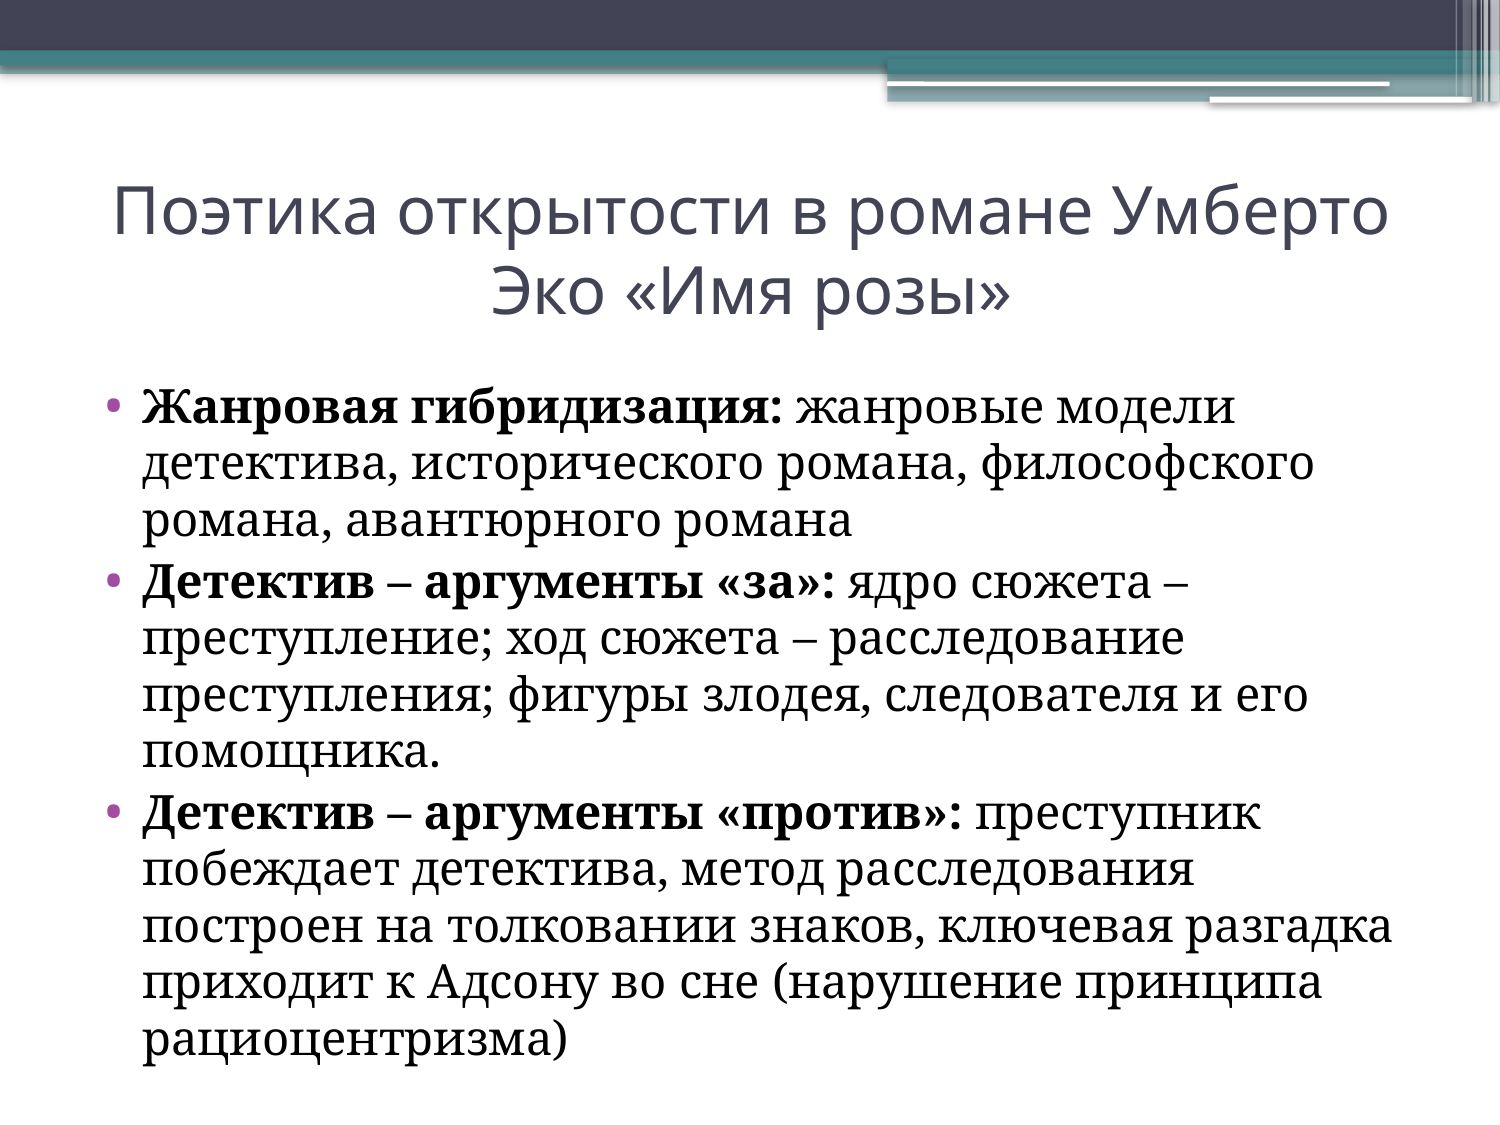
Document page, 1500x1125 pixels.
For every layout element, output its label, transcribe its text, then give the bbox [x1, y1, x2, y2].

list Жанровая гибридизация: жанровые модели детектива, исторического романа, философского романа, авантюрного романа Детектив – аргументы «за»: ядро сюжета – преступление; ход сюжета – расследование преступления; фигуры злодея, следователя и его помощника. Детектив – аргументы «против»: преступник побеждает детектива, метод расследования построен на толковании знаков, ключевая разгадка приходит к Адсону во сне (нарушение принципа рациоцентризма) [75, 368, 1425, 1079]
title Поэтика открытости в романе Умберто Эко «Имя розы» [76, 160, 1427, 336]
